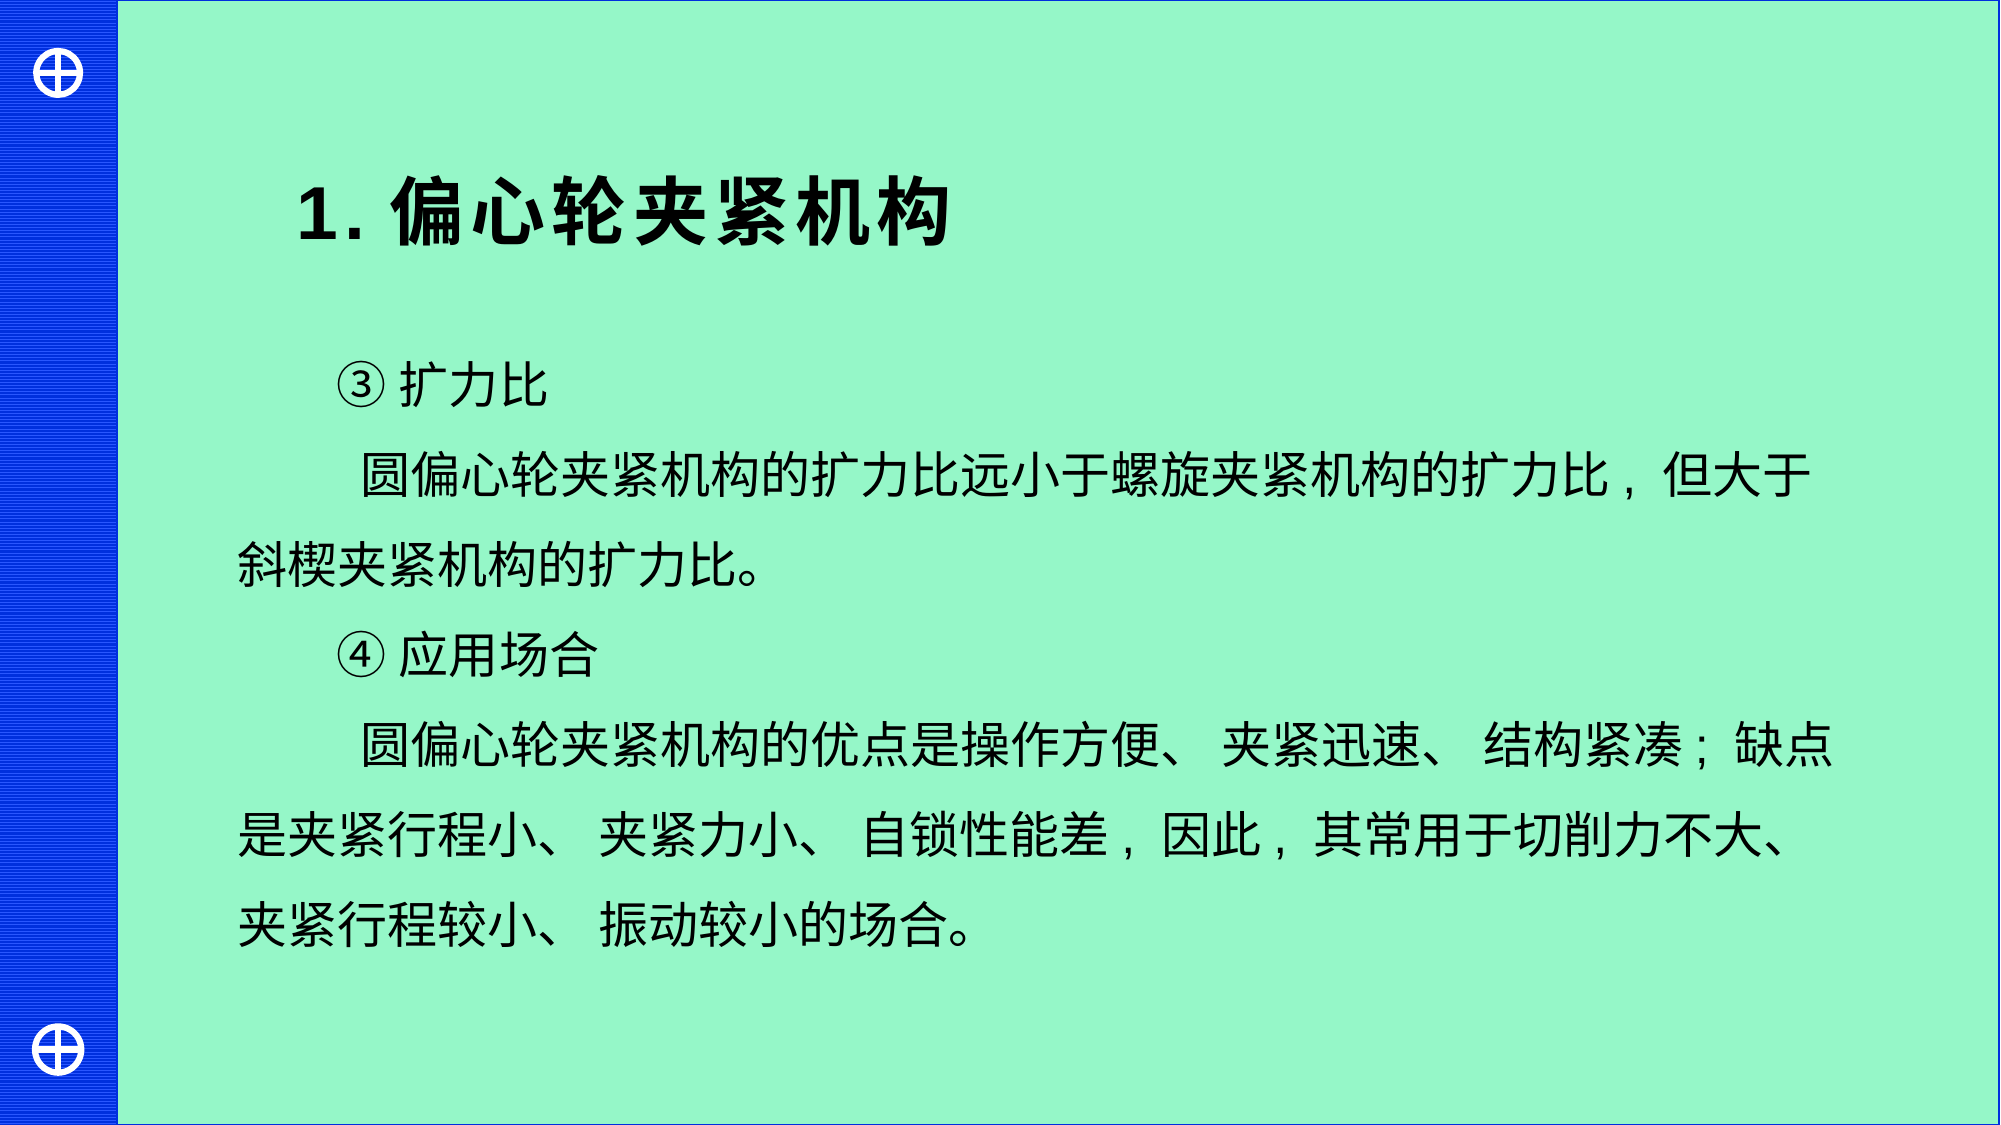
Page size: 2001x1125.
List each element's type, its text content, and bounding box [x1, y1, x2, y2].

text_box 1.偏心轮夹紧机构 [173, 140, 1462, 263]
text_box ③扩力比 圆偏心轮夹紧机构的扩力比远小于螺旋夹紧机构的扩力比, 但大于斜楔夹紧机构的扩力比。 ④应用场合 圆偏心轮夹紧机构的优点是操作方便、 夹紧迅速、 结构紧凑; 缺点是夹紧行程小、 夹紧力小、 自锁性能差, 因此, 其常用于切削力不大、夹紧行程较小、 振动较小的场合。 [222, 315, 1857, 961]
